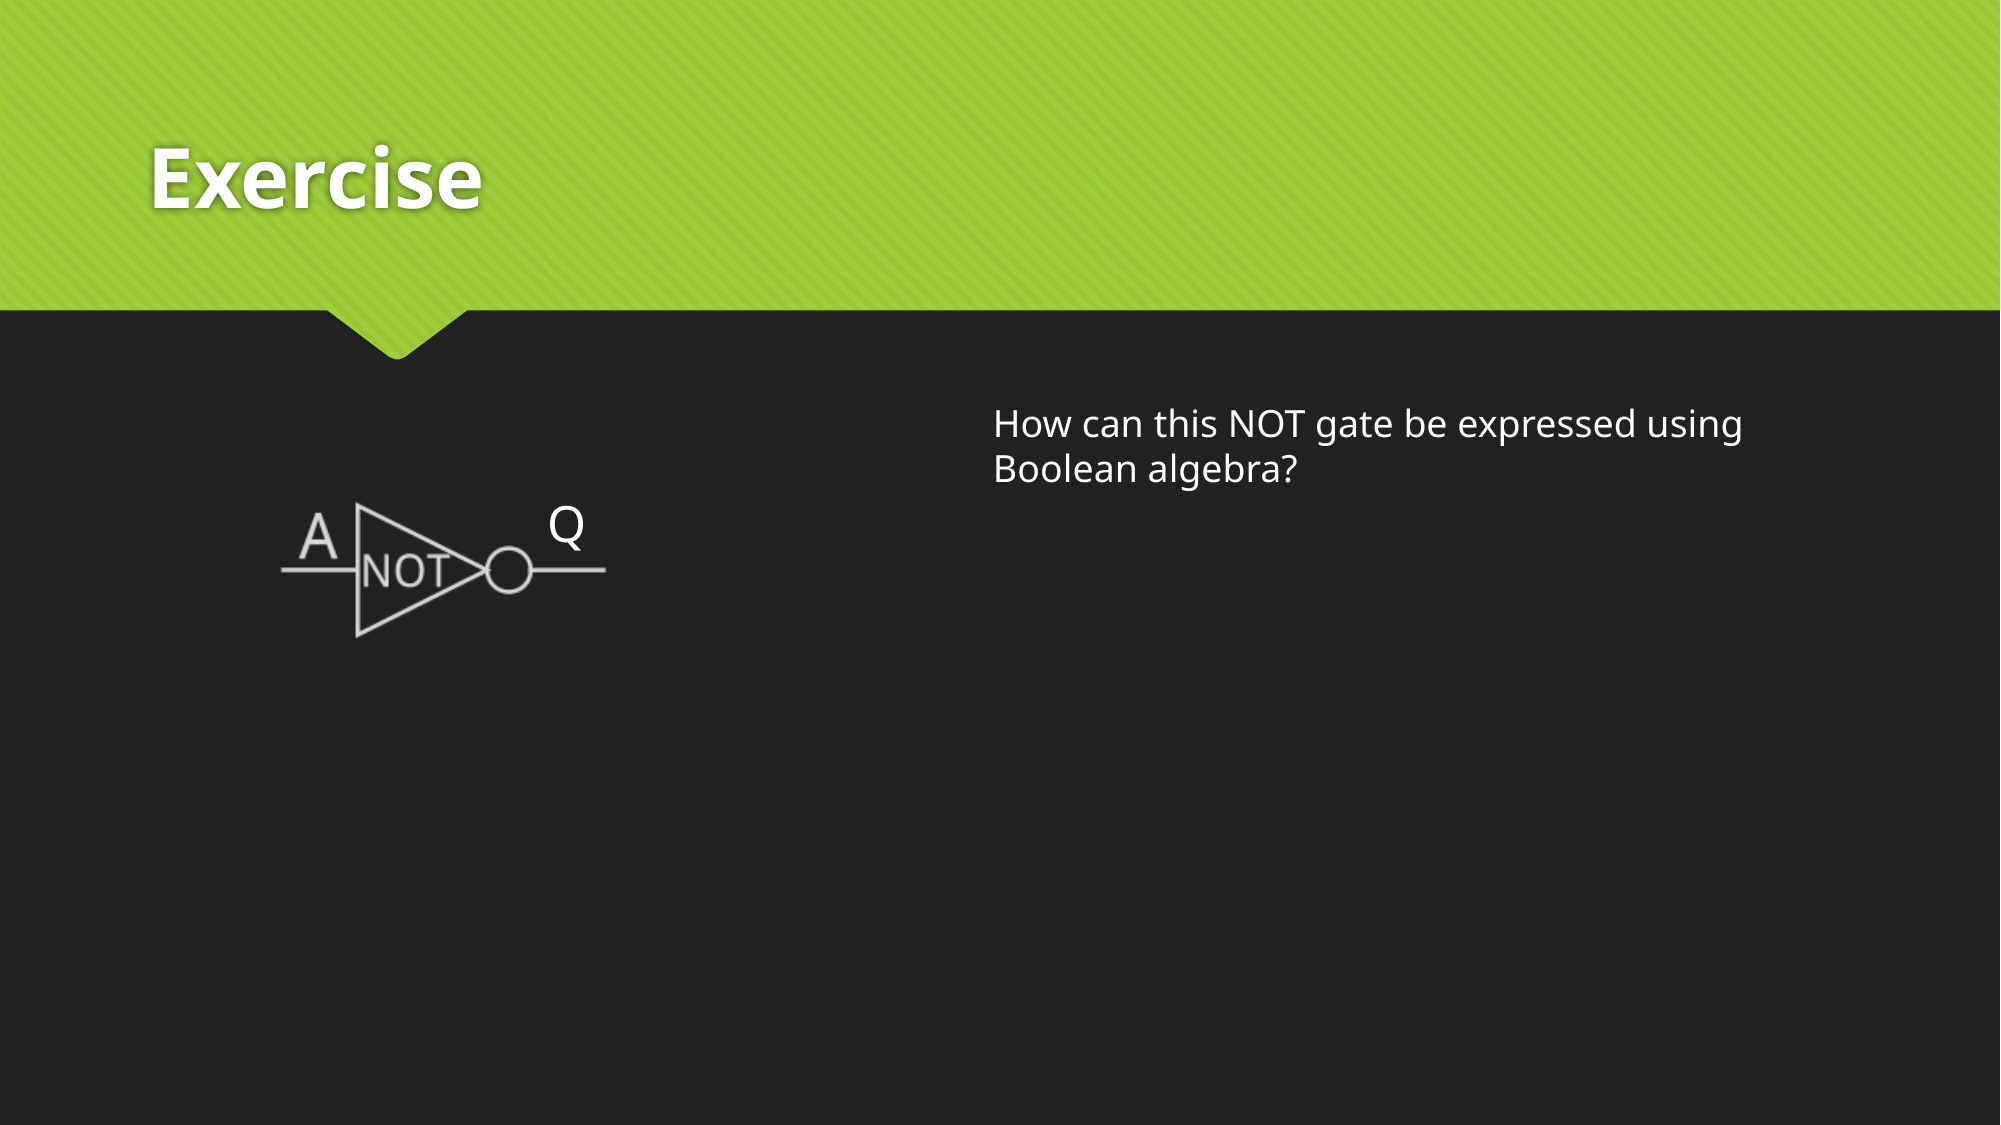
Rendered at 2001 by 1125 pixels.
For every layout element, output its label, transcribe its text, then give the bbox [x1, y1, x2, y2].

picture [232, 429, 639, 715]
text_box How can this NOT gate be expressed using Boolean algebra? [978, 392, 1868, 498]
title Exercise [132, 73, 1868, 233]
